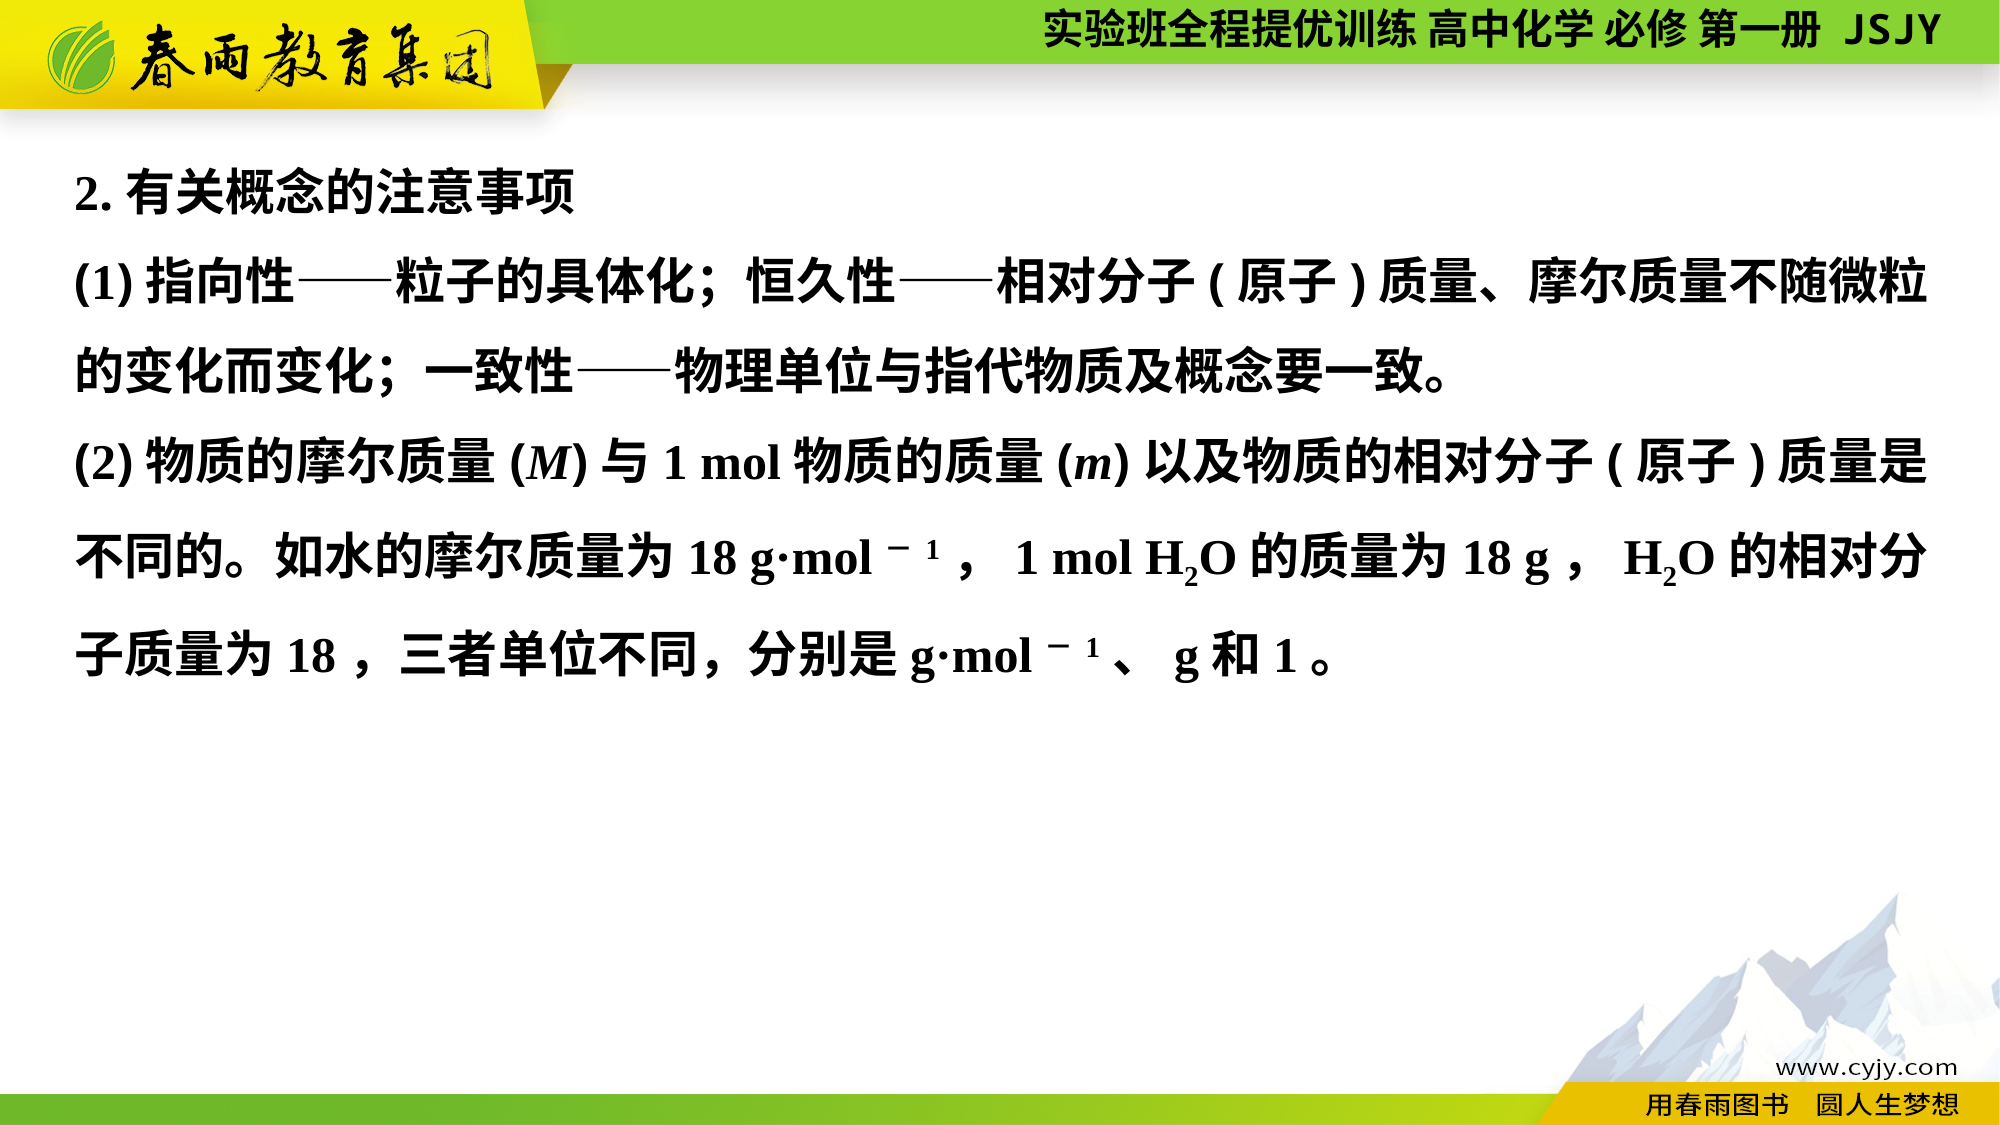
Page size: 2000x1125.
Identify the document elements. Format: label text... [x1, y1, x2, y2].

list 2.有关概念的注意事项 (1)指向性——粒子的具体化；恒久性——相对分子(原子)质量、摩尔质量不随微粒的变化而变化；一致性——物理单位与指代物质及概念要一致。 (2)物质的摩尔质量(M)与1 mol物质的质量(m)以及物质的相对分子(原子)质量是不同的。如水的摩尔质量为18 g·mol－1，1 mol H2O的质量为18 g，H2O的相对分子质量为18，三者单位不同，分别是g·mol－1、g和1。 [59, 122, 1944, 683]
picture [0, 0, 2000, 1125]
